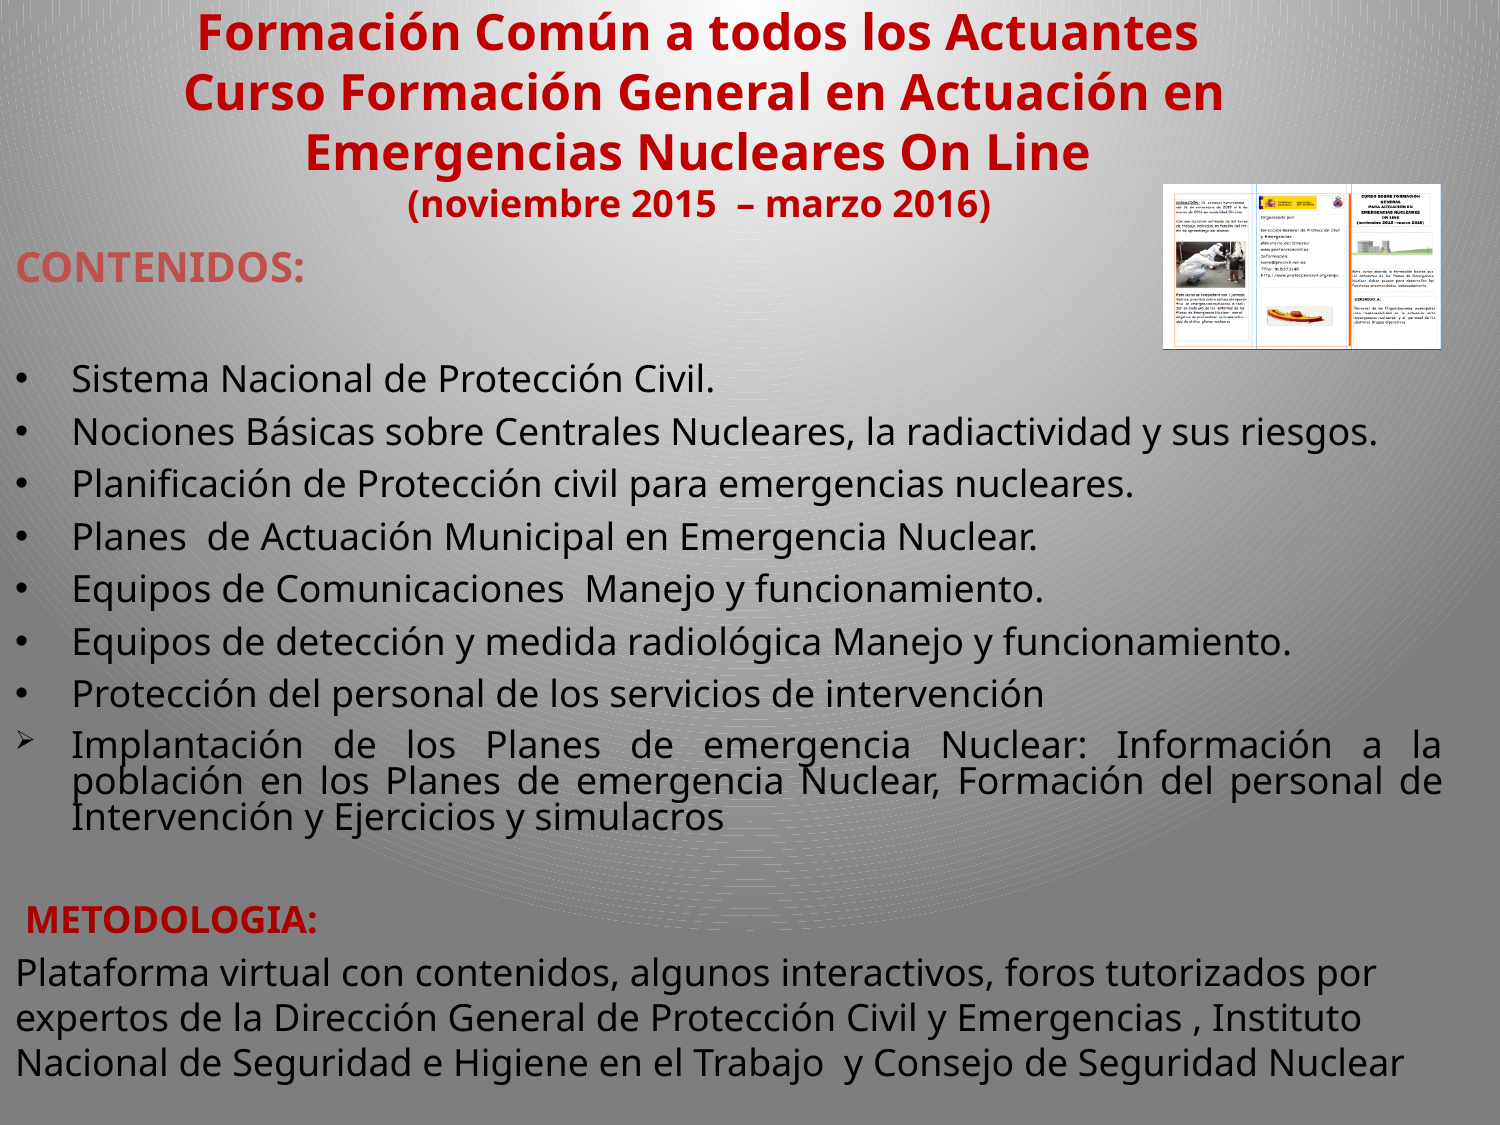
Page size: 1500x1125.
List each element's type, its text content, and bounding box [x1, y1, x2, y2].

title Formación Común a todos los Actuantes Curso Formación General en Actuación en Emergencias Nucleares On Line (noviembre 2015 – marzo 2016) [29, 0, 1380, 166]
list CONTENIDOS: Sistema Nacional de Protección Civil. Nociones Básicas sobre Centrales Nucleares, la radiactividad y sus riesgos. Planificación de Protección civil para emergencias nucleares. Planes de Actuación Municipal en Emergencia Nuclear. Equipos de Comunicaciones Manejo y funcionamiento. Equipos de detección y medida radiológica Manejo y funcionamiento. Protección del personal de los servicios de intervención Implantación de los Planes de emergencia Nuclear: Información a la población en los Planes de emergencia Nuclear, Formación del personal de Intervención y Ejercicios y simulacros METODOLOGIA: Plataforma virtual con contenidos, algunos interactivos, foros tutorizados por expertos de la Dirección General de Protección Civil y Emergencias , Instituto Nacional de Seguridad e Higiene en el Trabajo y Consejo de Seguridad Nuclear [0, 243, 1459, 1081]
picture [1163, 184, 1442, 350]
